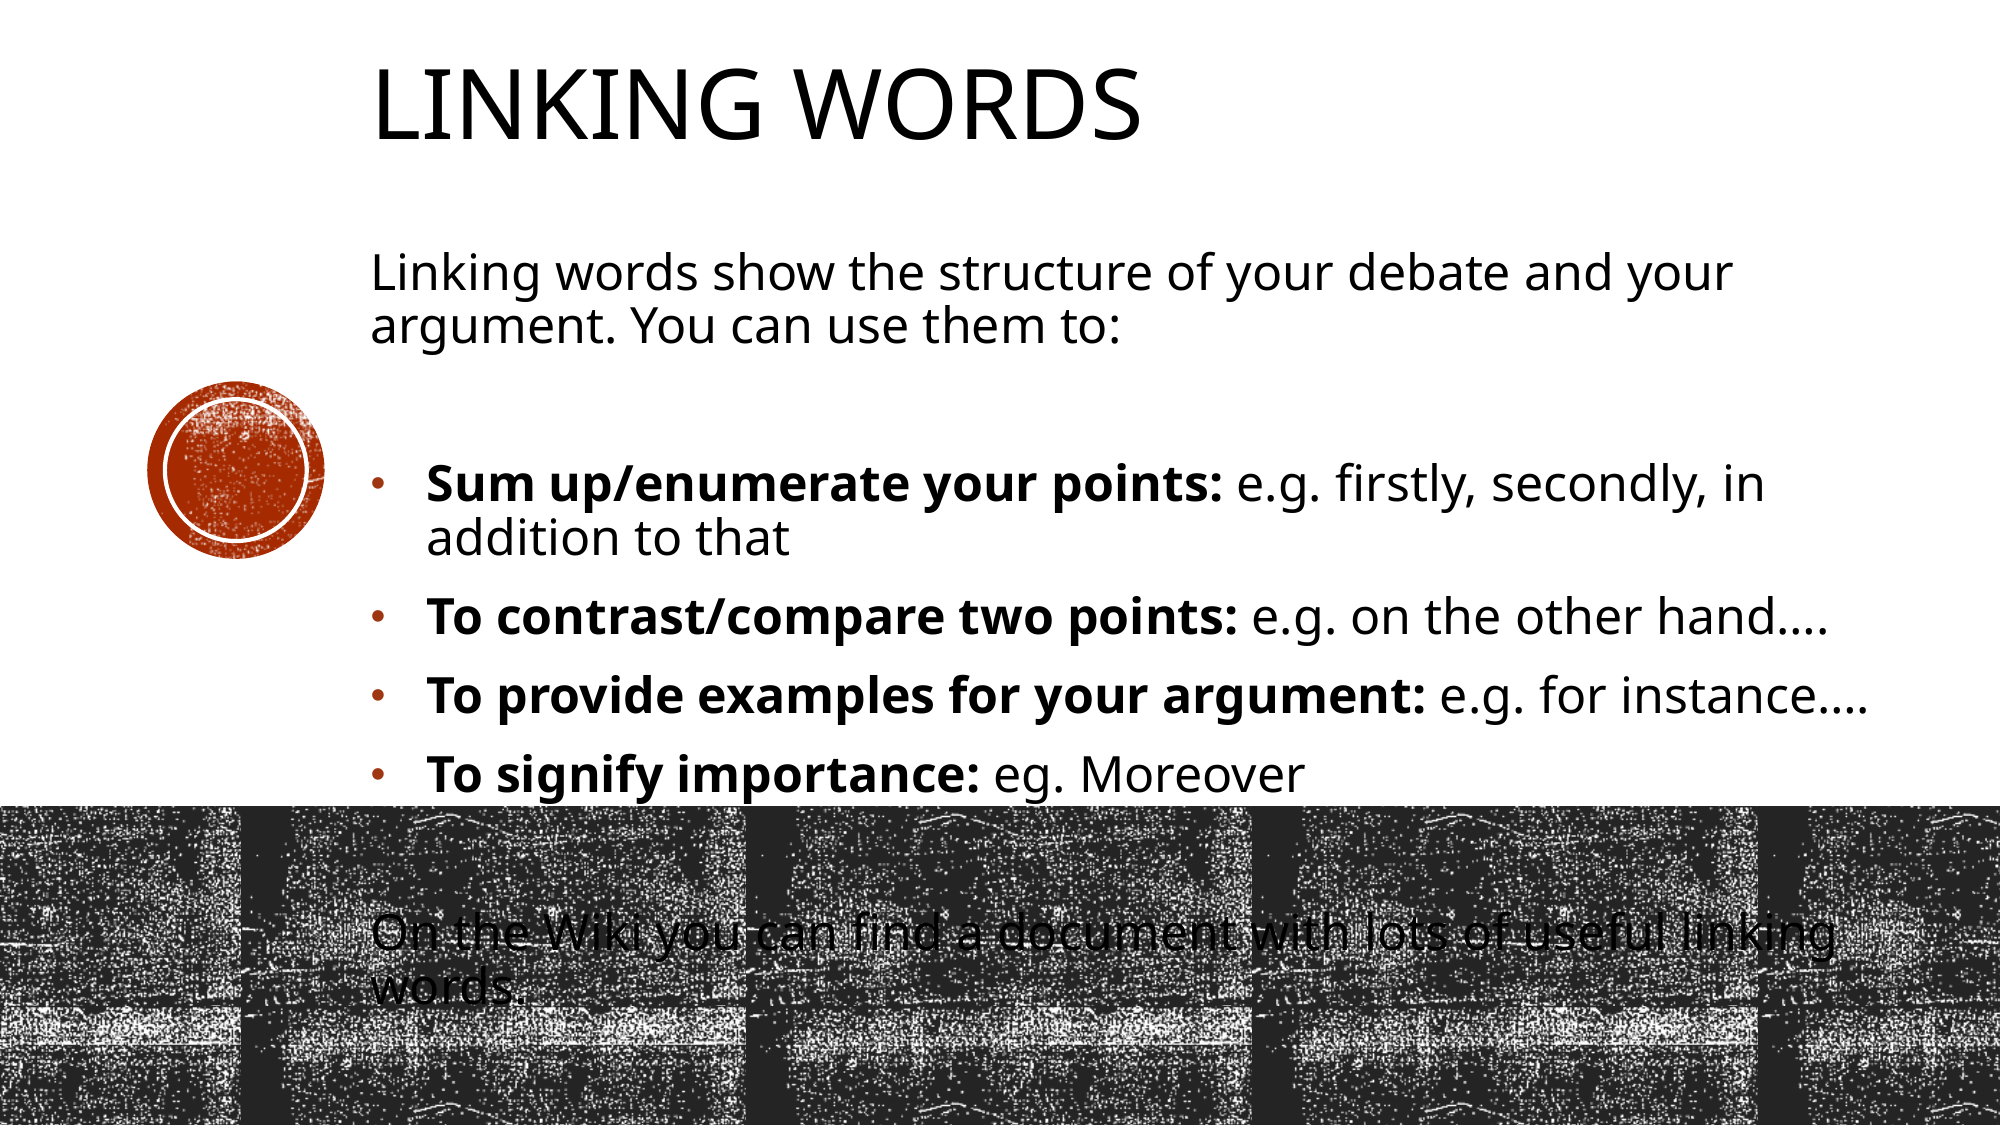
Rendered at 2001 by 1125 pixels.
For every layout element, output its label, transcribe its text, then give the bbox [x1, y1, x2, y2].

text_box Linking words show the structure of your debate and your argument. You can use them to: Sum up/enumerate your points: e.g. firstly, secondly, in addition to that To contrast/compare two points: e.g. on the other hand…. To provide examples for your argument: e.g. for instance…. To signify importance: eg. Moreover On the Wiki you can find a document with lots of useful linking words. [355, 239, 1950, 750]
title Linking words [355, 56, 1927, 166]
